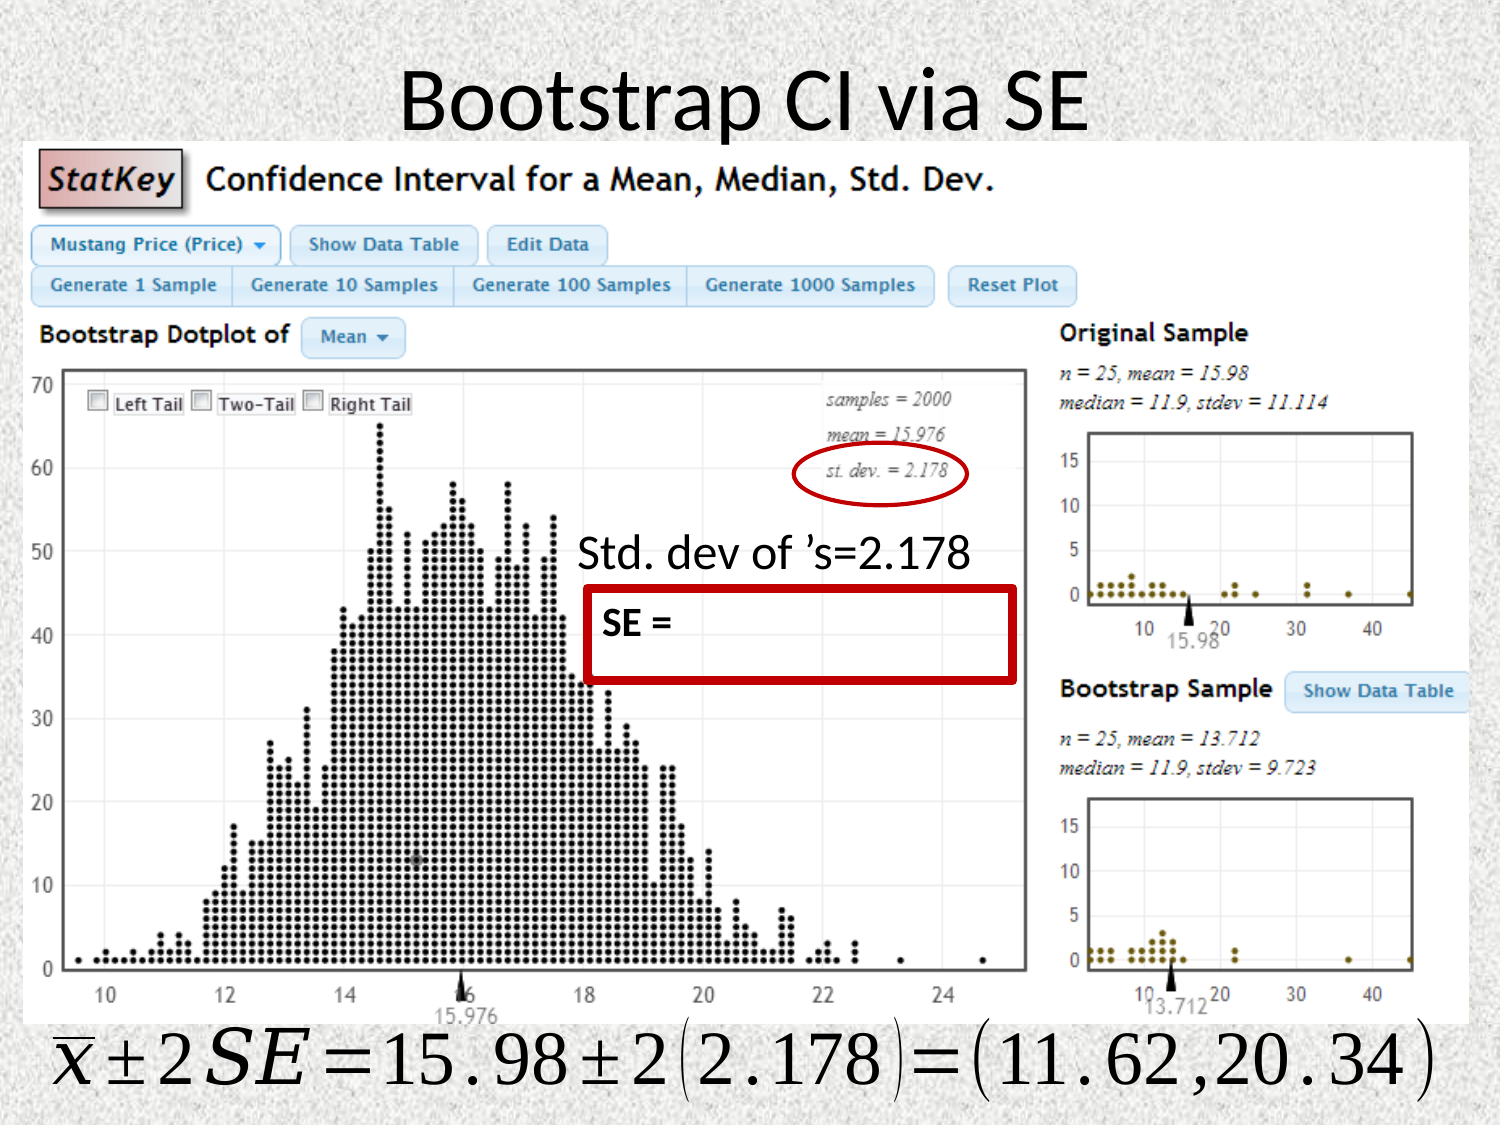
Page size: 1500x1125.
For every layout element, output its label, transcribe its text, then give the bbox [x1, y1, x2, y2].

title Bootstrap CI via SE [70, 0, 1421, 139]
picture [0, 0, 1500, 1125]
